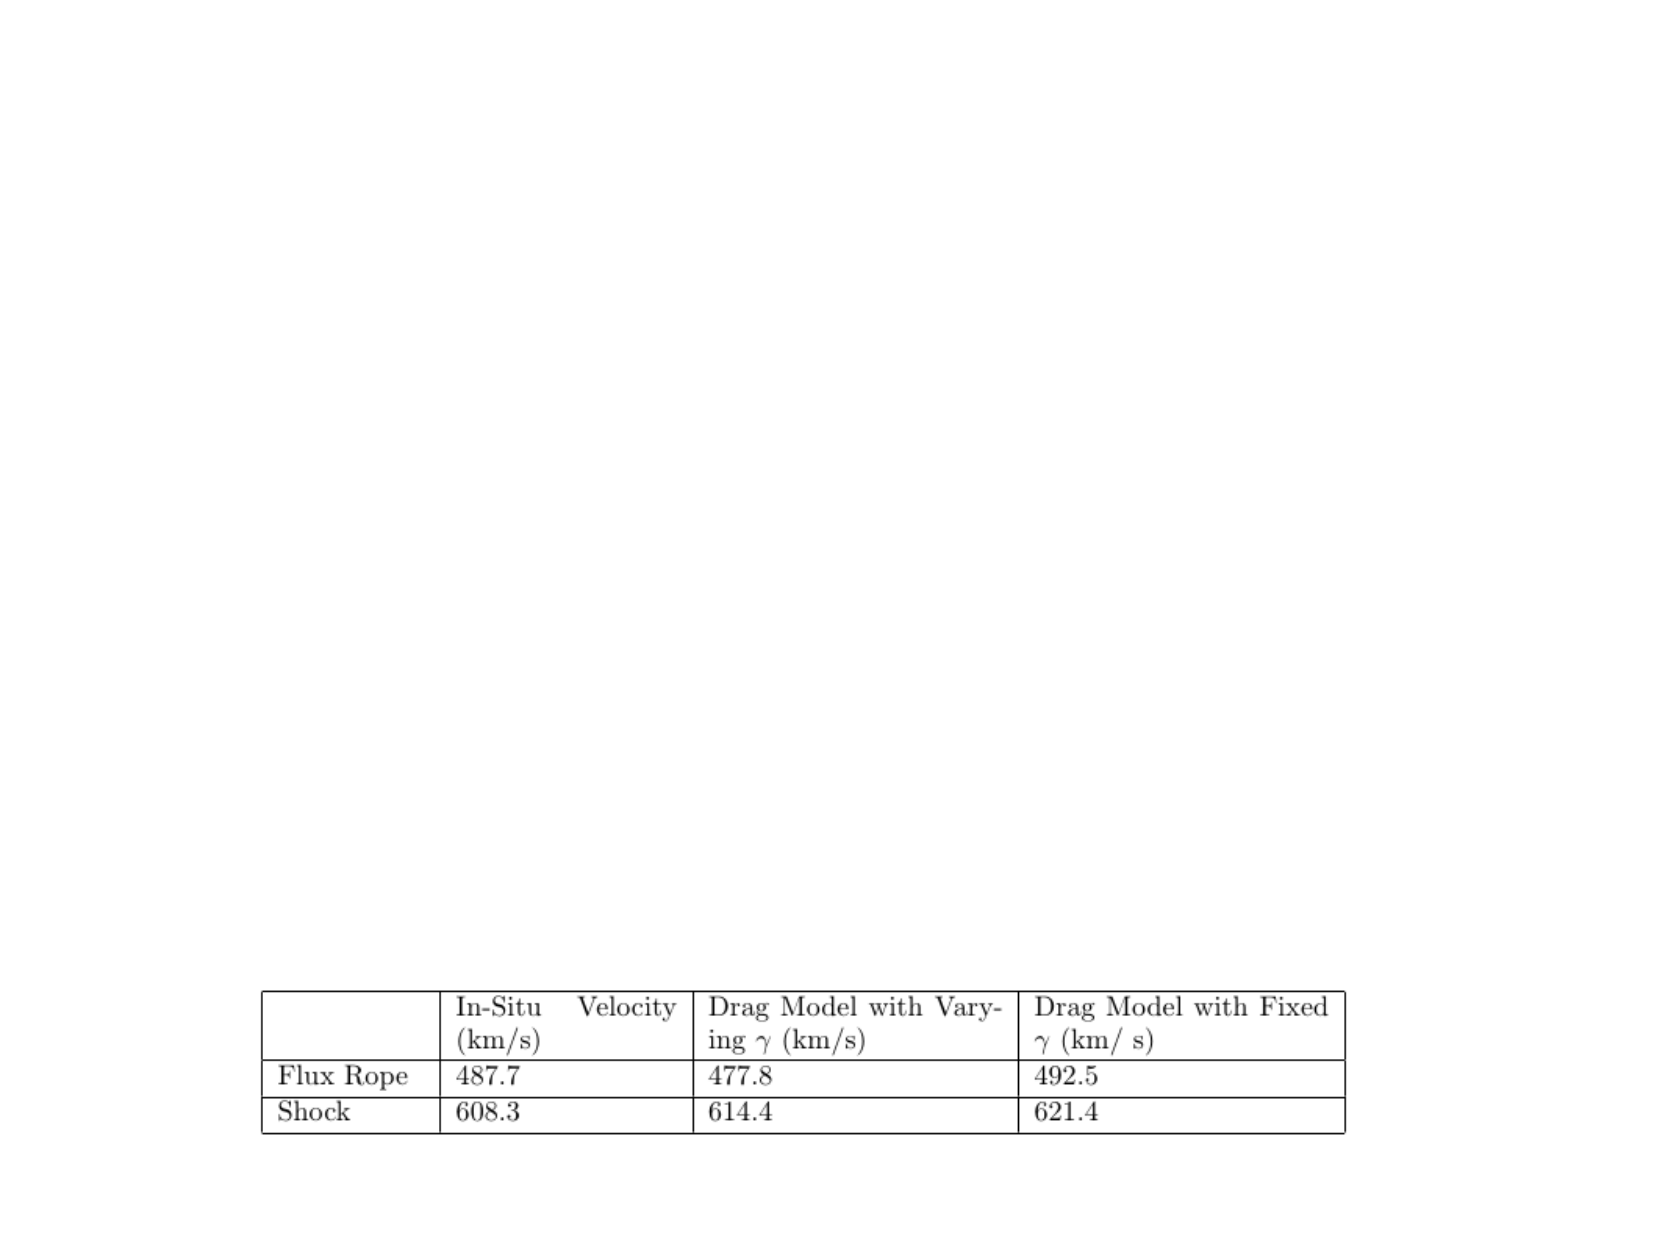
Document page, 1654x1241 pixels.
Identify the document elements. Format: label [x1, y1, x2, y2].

picture [227, 968, 1427, 1156]
